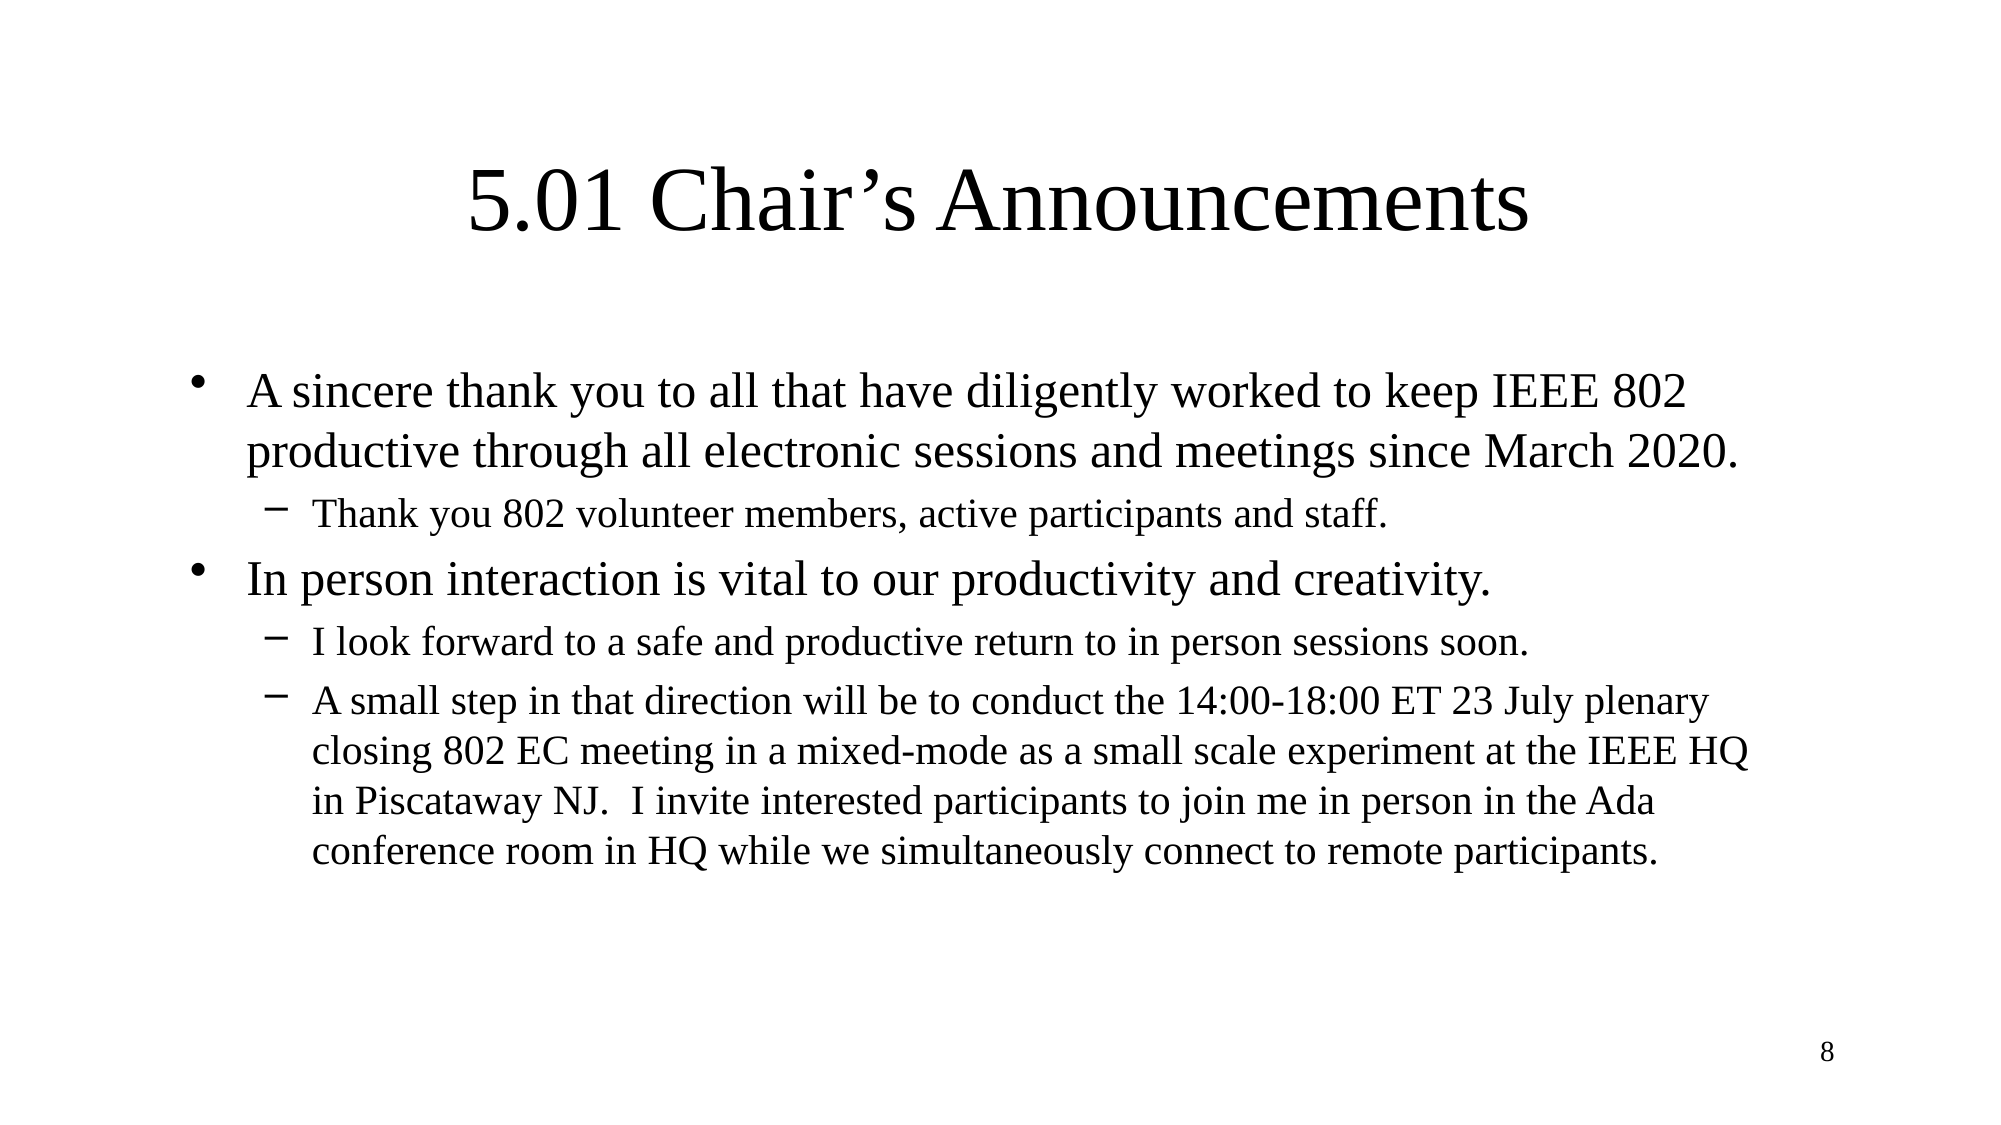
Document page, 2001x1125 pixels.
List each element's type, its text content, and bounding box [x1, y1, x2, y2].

list A sincere thank you to all that have diligently worked to keep IEEE 802 productive through all electronic sessions and meetings since March 2020. Thank you 802 volunteer members, active participants and staff. In person interaction is vital to our productivity and creativity. I look forward to a safe and productive return to in person sessions soon. A small step in that direction will be to conduct the 14:00-18:00 ET 23 July plenary closing 802 EC meeting in a mixed-mode as a small scale experiment at the IEEE HQ in Piscataway NJ. I invite interested participants to join me in person in the Ada conference room in HQ while we simultaneously connect to remote participants. [174, 349, 1788, 1026]
title 5.01 Chair’s Announcements [149, 99, 1851, 288]
slide_number 8 [1433, 1024, 1851, 1101]
